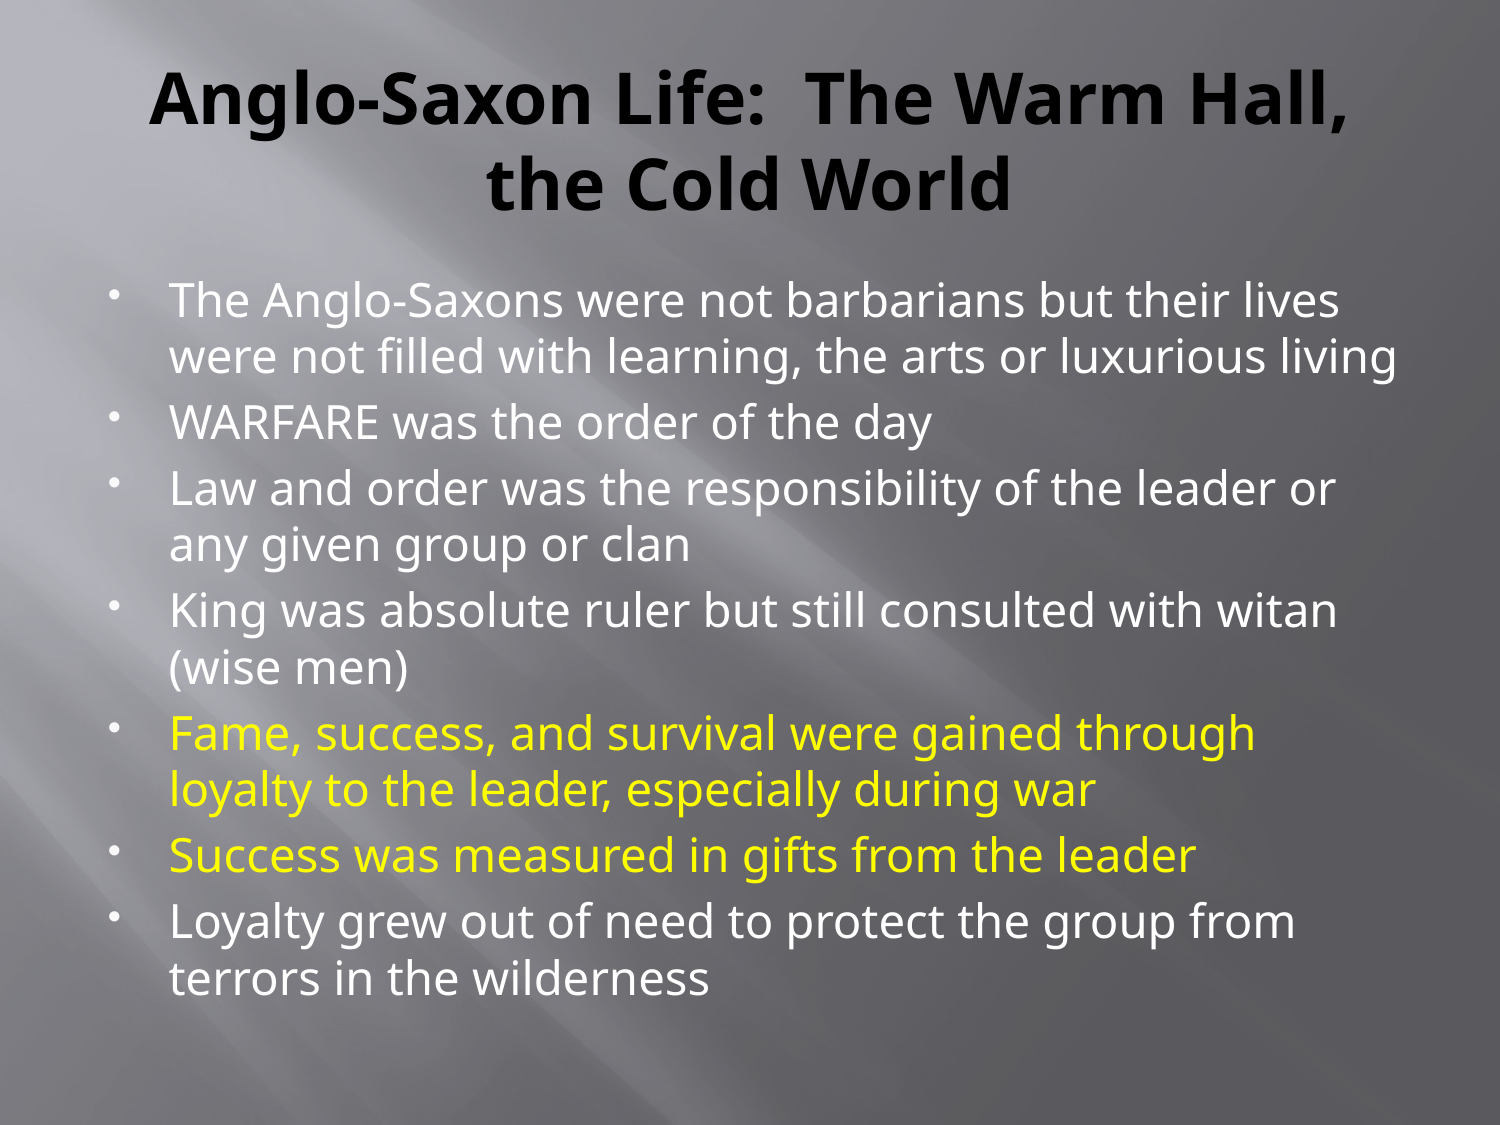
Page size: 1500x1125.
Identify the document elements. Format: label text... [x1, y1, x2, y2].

list The Anglo-Saxons were not barbarians but their lives were not filled with learning, the arts or luxurious living WARFARE was the order of the day Law and order was the responsibility of the leader or any given group or clan King was absolute ruler but still consulted with witan (wise men) Fame, success, and survival were gained through loyalty to the leader, especially during war Success was measured in gifts from the leader Loyalty grew out of need to protect the group from terrors in the wilderness [75, 262, 1425, 1035]
title Anglo-Saxon Life: The Warm Hall, the Cold World [75, 45, 1425, 233]
